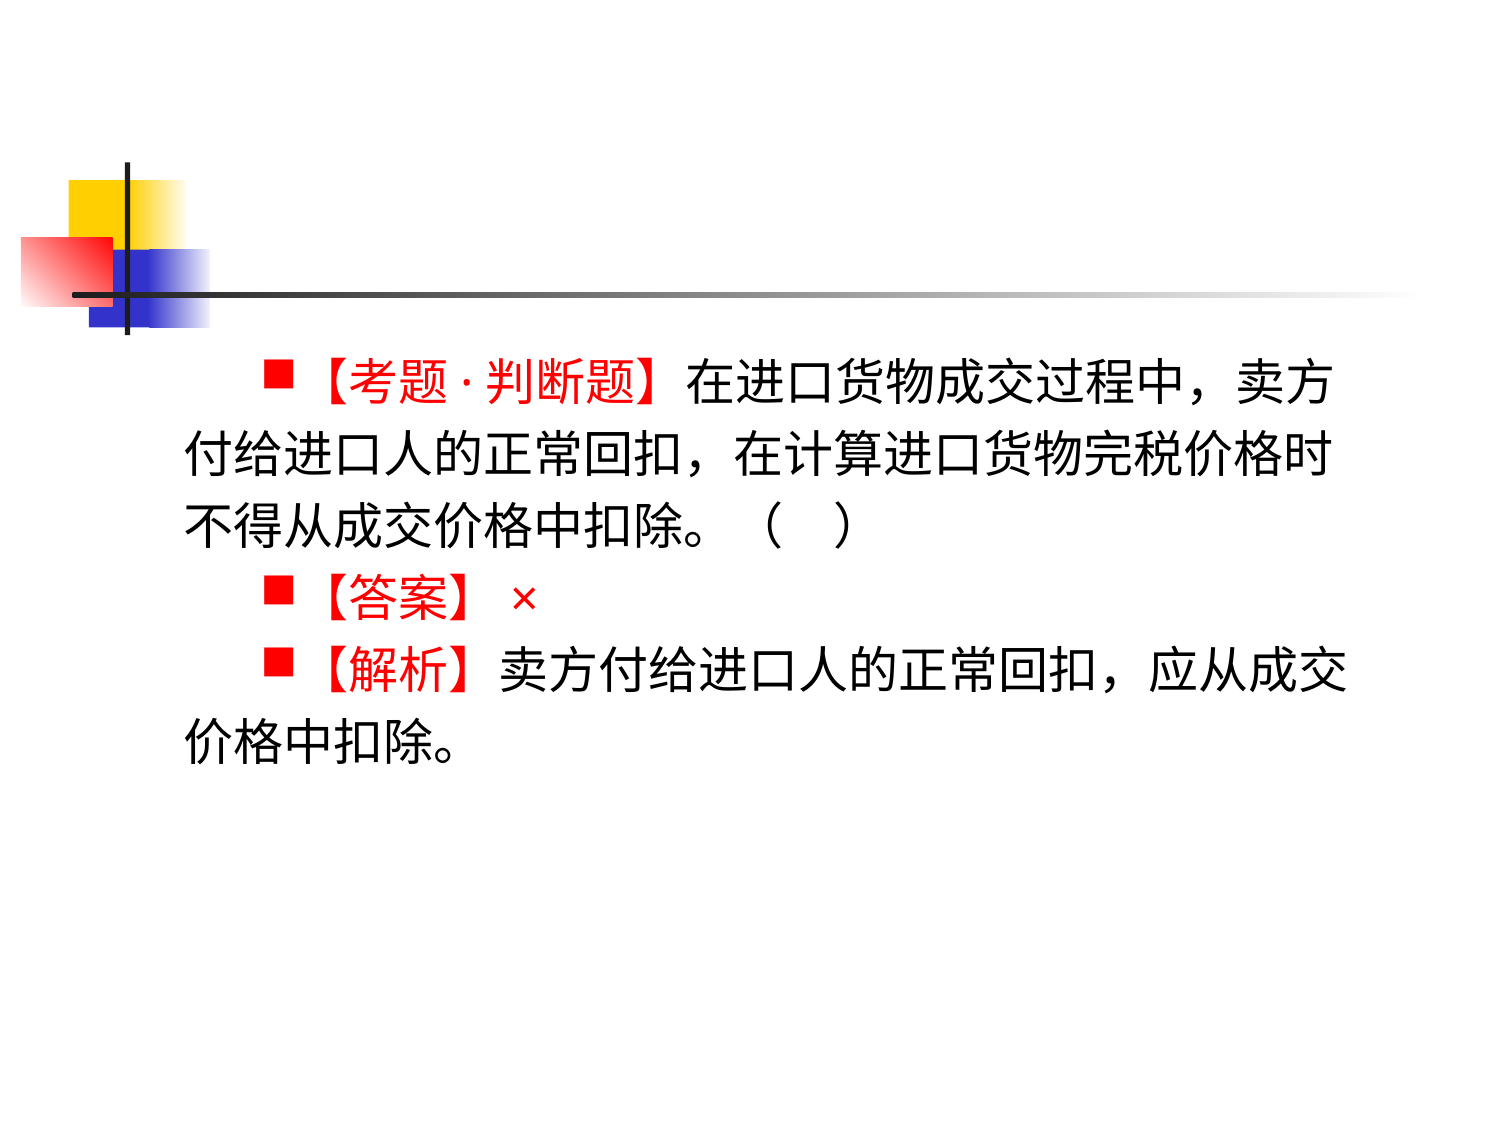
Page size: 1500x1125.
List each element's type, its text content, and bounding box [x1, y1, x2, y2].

list 【考题·判断题】在进口货物成交过程中，卖方付给进口人的正常回扣，在计算进口货物完税价格时不得从成交价格中扣除。（ ） 【答案】× 【解析】卖方付给进口人的正常回扣，应从成交价格中扣除。 [112, 330, 1388, 1007]
